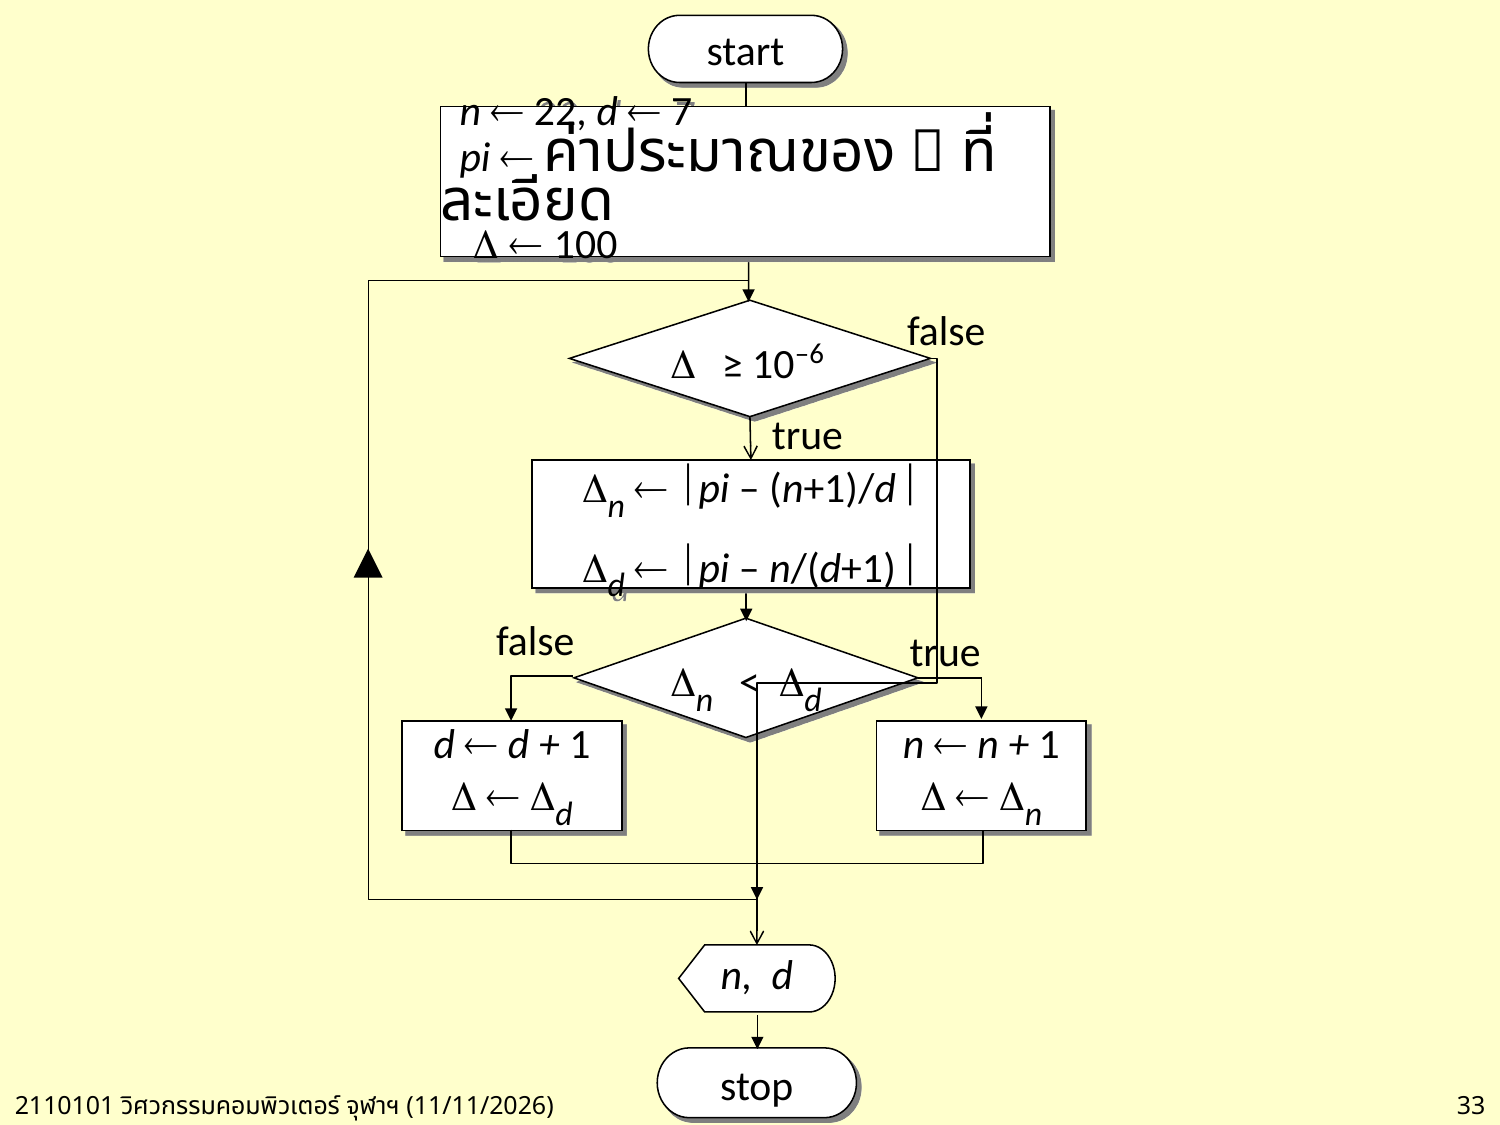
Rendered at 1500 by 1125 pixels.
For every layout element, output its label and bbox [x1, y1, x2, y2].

text_box [354, 15, 1087, 1118]
